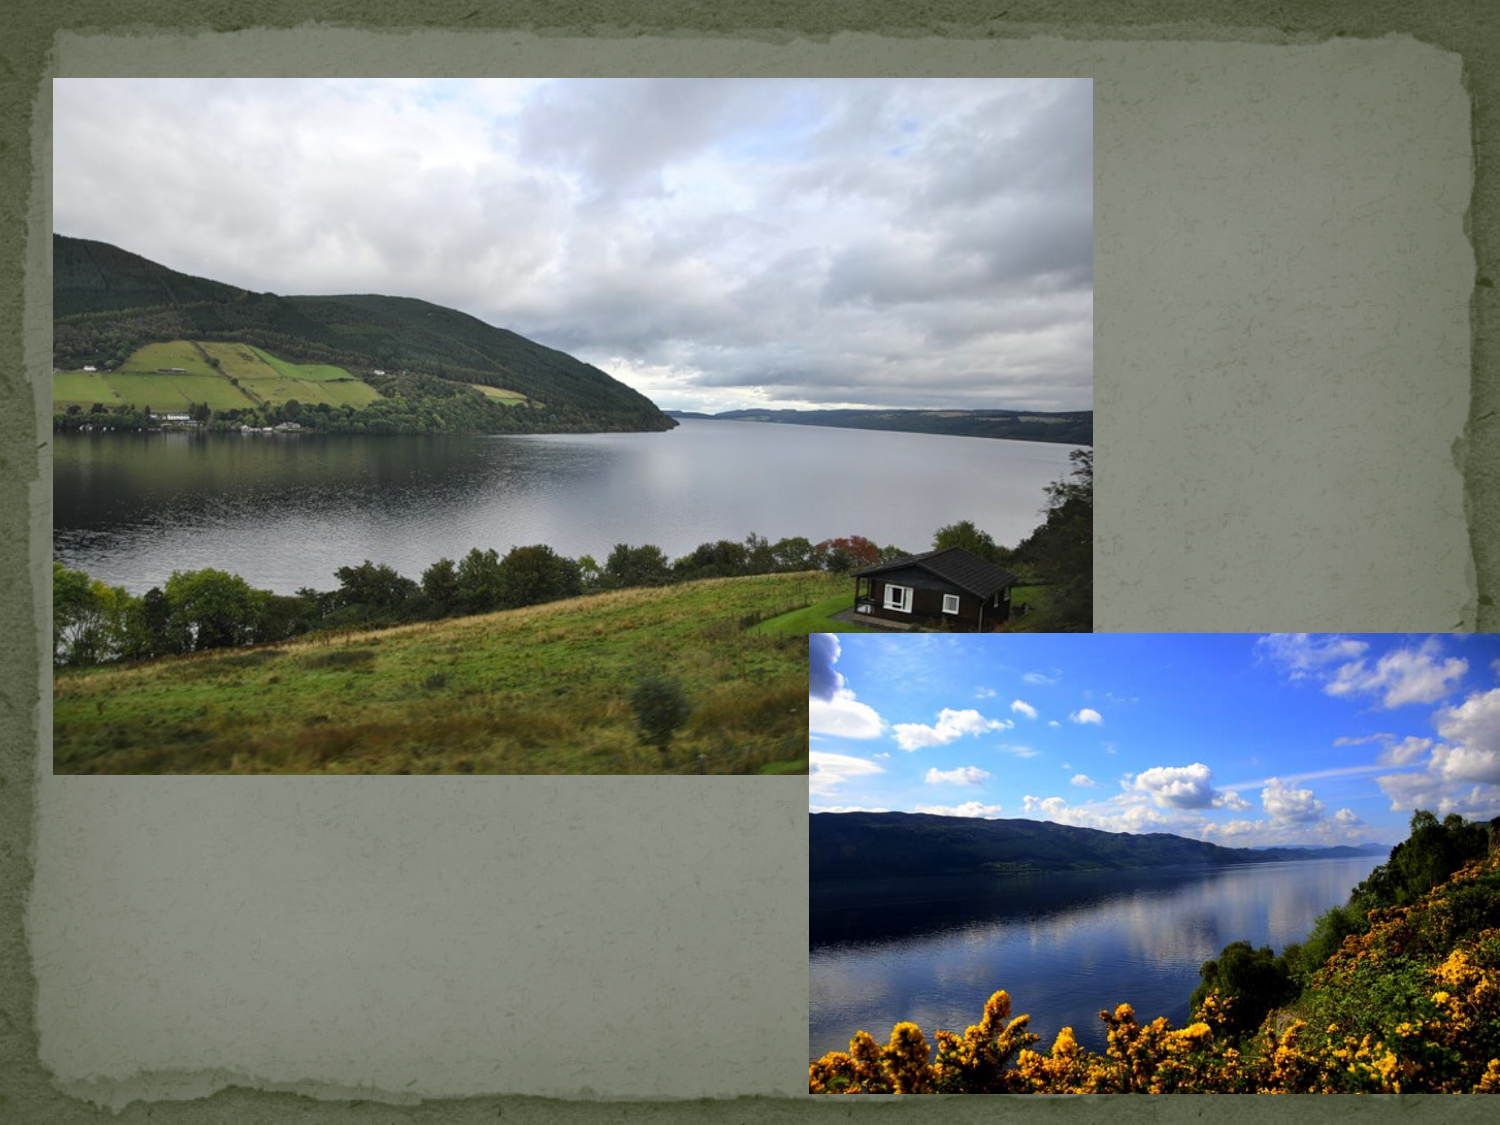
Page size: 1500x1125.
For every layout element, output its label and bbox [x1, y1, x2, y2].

picture [53, 78, 1500, 1095]
